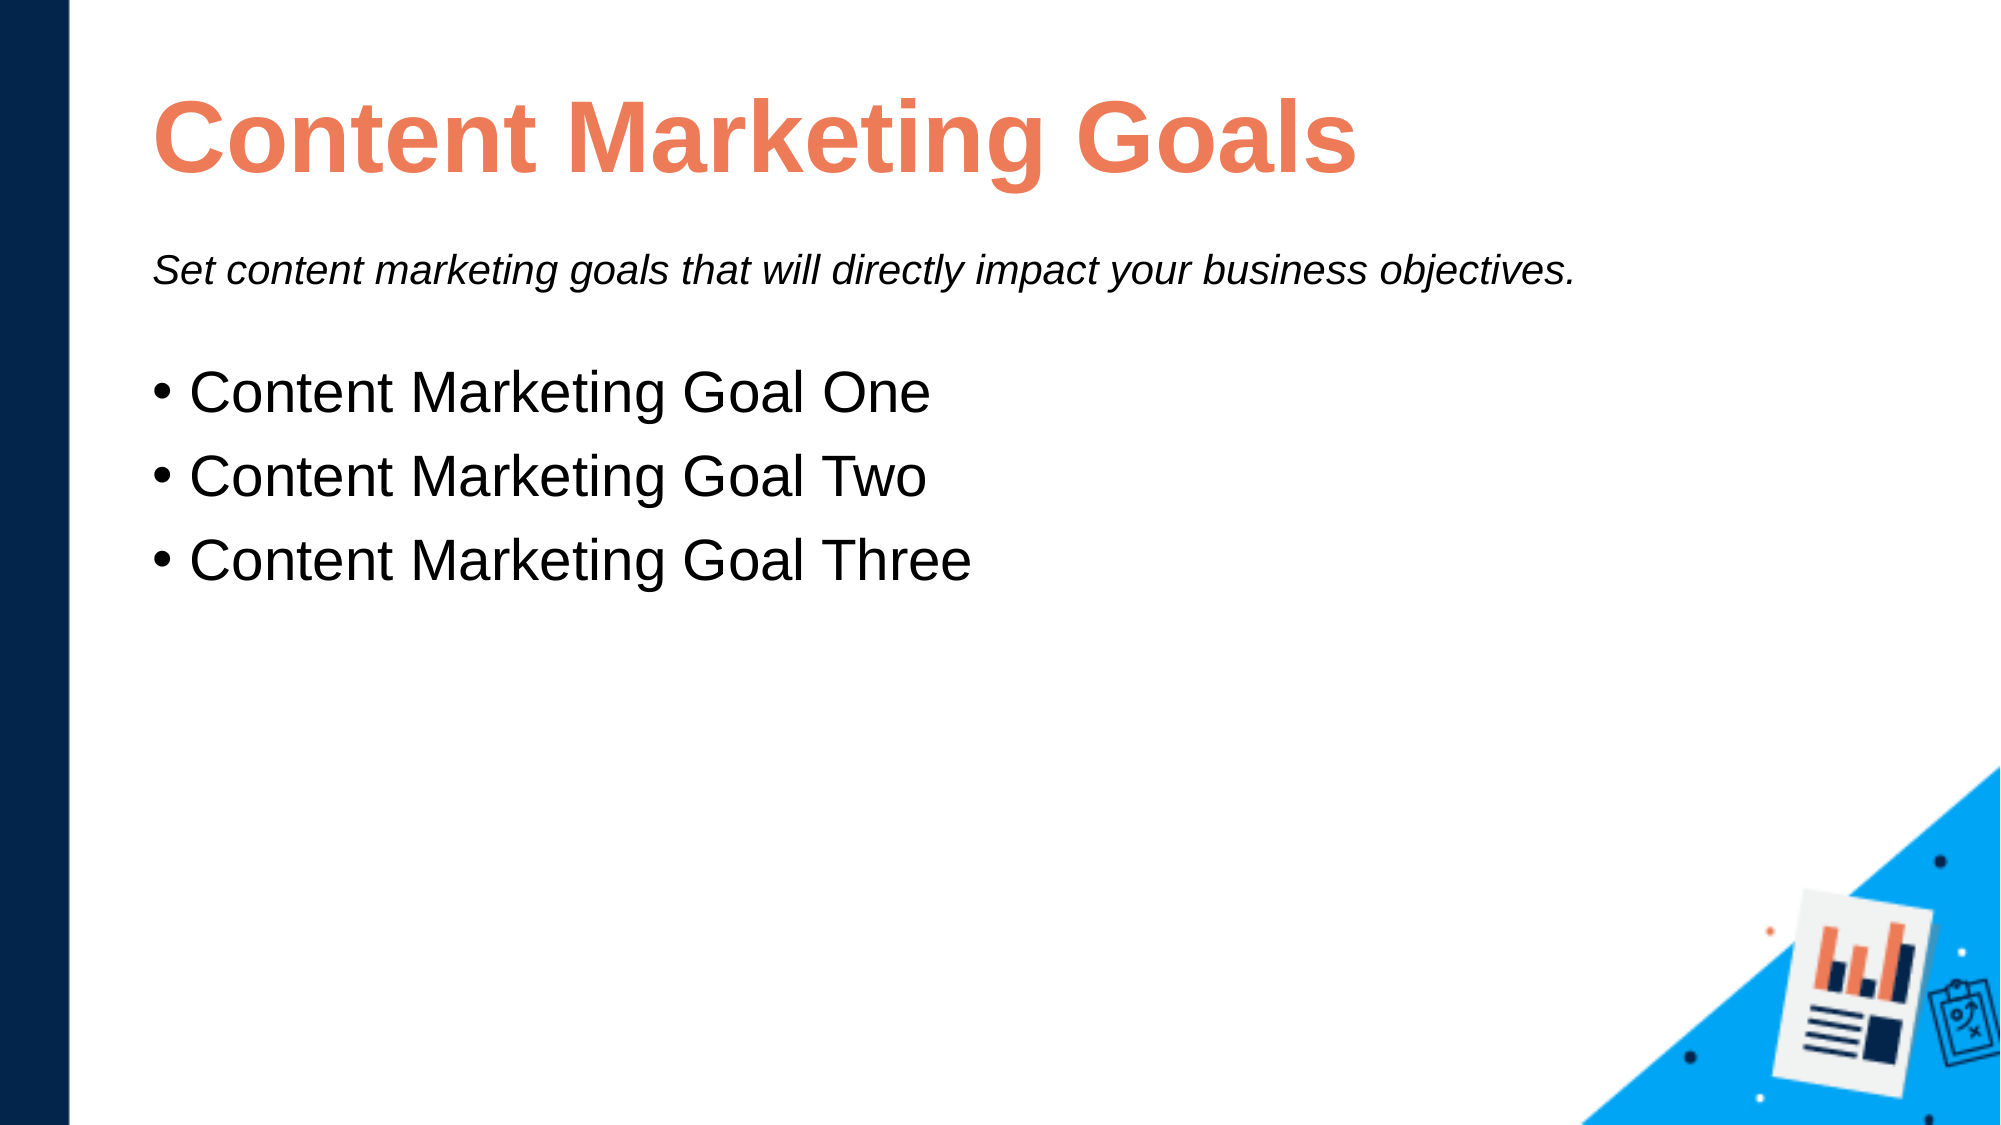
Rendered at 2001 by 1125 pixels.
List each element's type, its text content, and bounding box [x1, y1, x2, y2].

picture [0, 0, 2001, 1125]
picture [1935, 856, 1946, 868]
list Content Marketing Goal One Content Marketing Goal Two Content Marketing Goal Three [137, 354, 1863, 1014]
picture [1958, 947, 1967, 957]
picture [1926, 1115, 1933, 1125]
title Content Marketing Goals Set content marketing goals that will directly impact your business objectives. [137, 59, 1863, 304]
picture [1771, 898, 1940, 1099]
picture [1928, 980, 2001, 1066]
picture [1755, 1094, 1765, 1103]
picture [1685, 1052, 1696, 1063]
